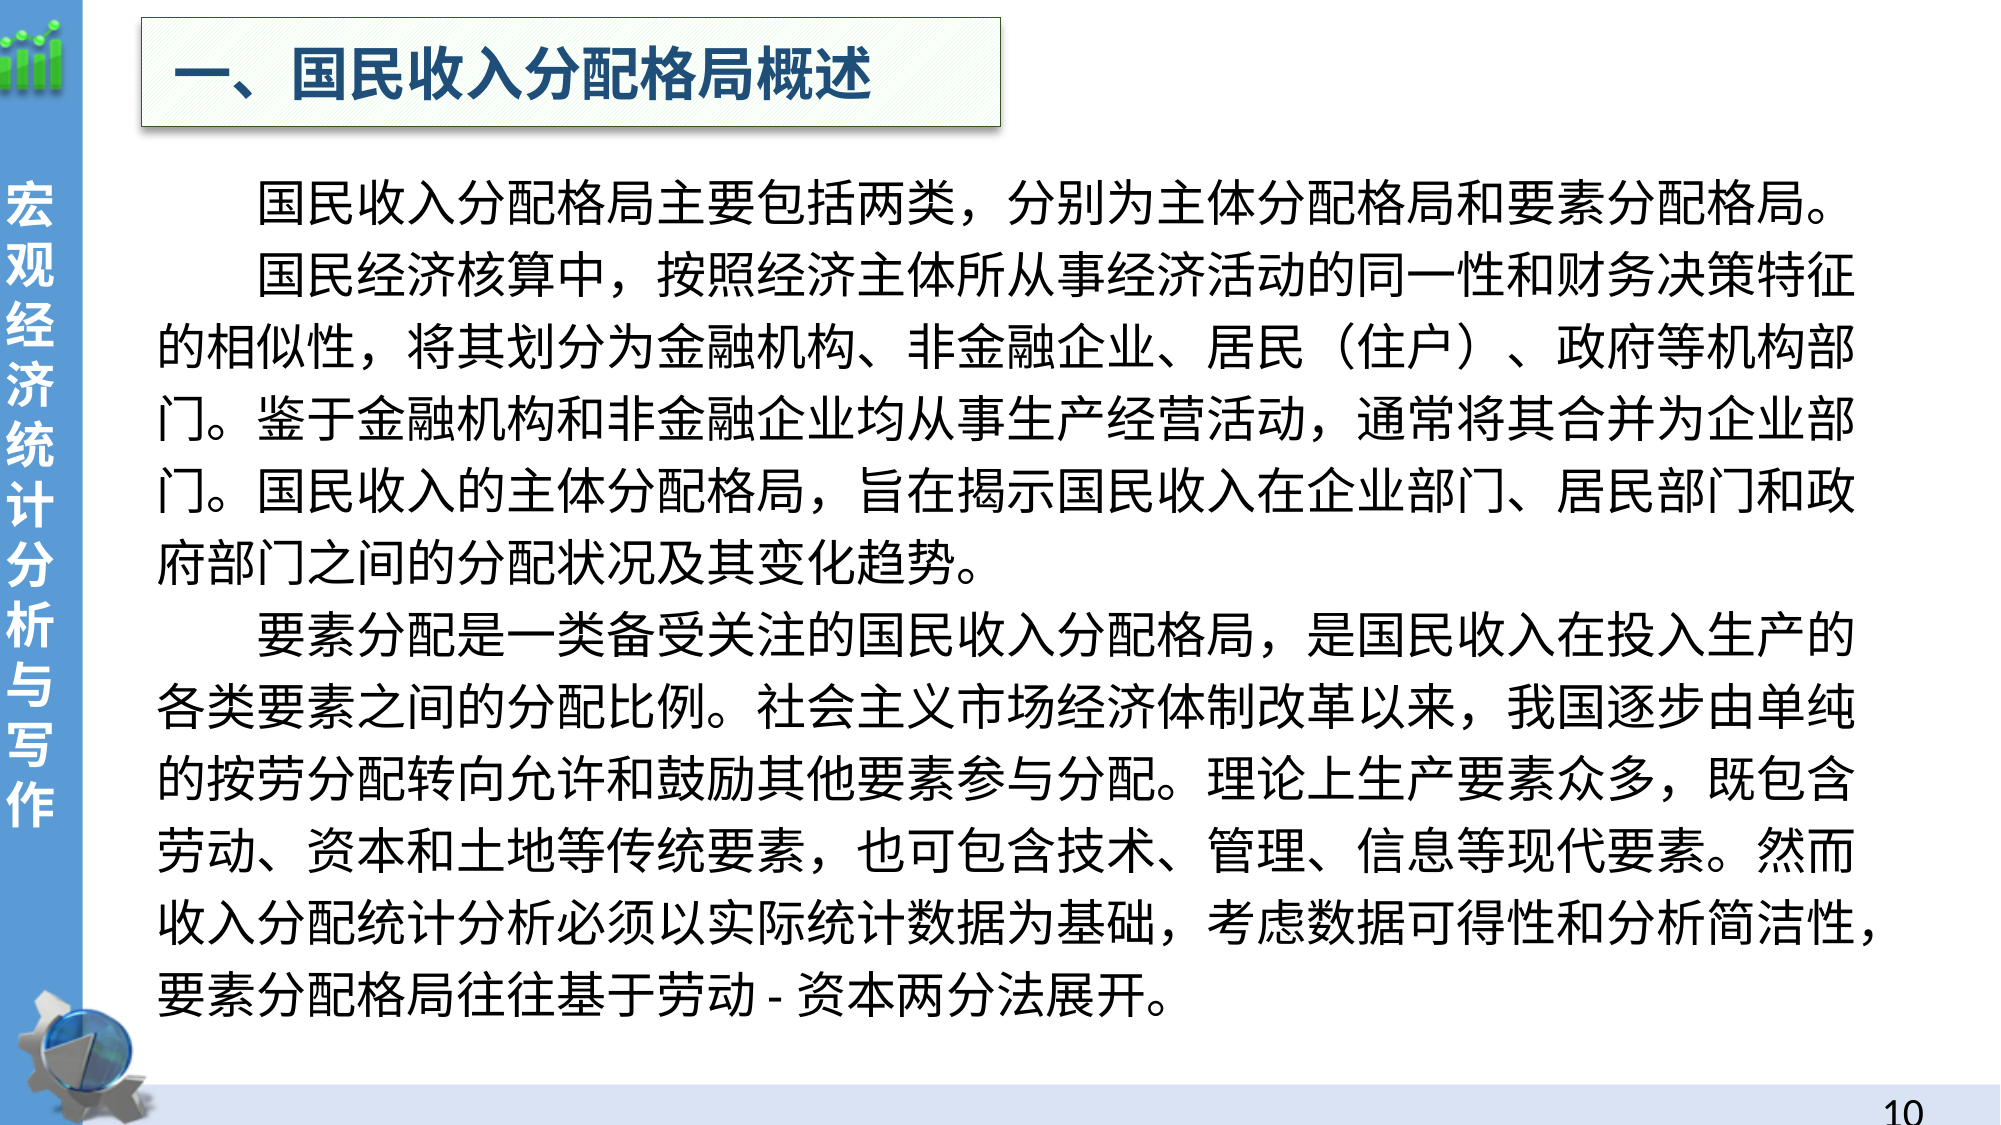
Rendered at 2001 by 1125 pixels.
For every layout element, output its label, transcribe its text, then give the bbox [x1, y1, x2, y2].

picture [0, 0, 2001, 1125]
text_box 9 [1786, 1085, 1940, 1125]
text_box 一、国民收入分配格局概述 [141, 17, 1000, 127]
text_box 国民收入分配格局主要包括两类，分别为主体分配格局和要素分配格局。 国民经济核算中，按照经济主体所从事经济活动的同一性和财务决策特征的相似性，将其划分为金融机构、非金融企业、居民（住户）、政府等机构部门。鉴于金融机构和非金融企业均从事生产经营活动，通常将其合并为企业部门。国民收入的主体分配格局，旨在揭示国民收入在企业部门、居民部门和政府部门之间的分配状况及其变化趋势。 要素分配是一类备受关注的国民收入分配格局，是国民收入在投入生产的各类要素之间的分配比例。社会主义市场经济体制改革以来，我国逐步由单纯的按劳分配转向允许和鼓励其他要素参与分配。理论上生产要素众多，既包含劳动、资本和土地等传统要素，也可包含技术、管理、信息等现代要素。然而收入分配统计分析必须以实际统计数据为基础，考虑数据可得性和分析简洁性，要素分配格局往往基于劳动-资本两分法展开。 [141, 151, 1883, 1021]
